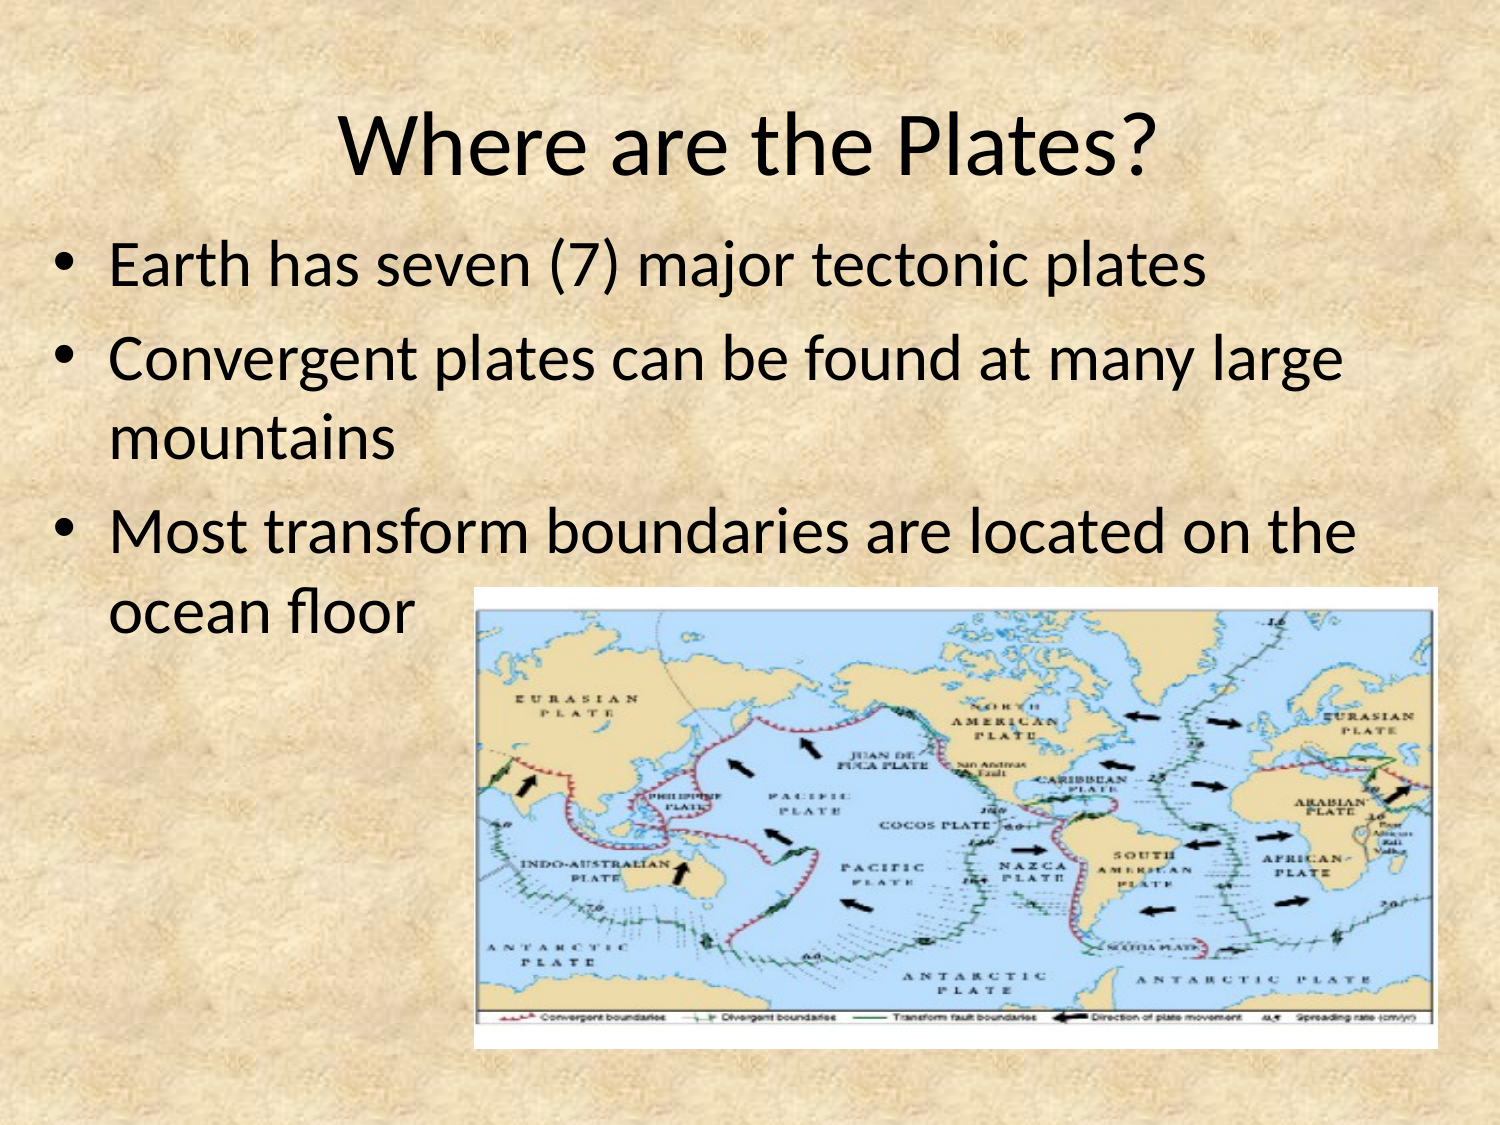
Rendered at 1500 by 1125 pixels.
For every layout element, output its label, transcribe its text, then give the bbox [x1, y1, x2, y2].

title Where are the Plates? [75, 45, 1425, 212]
picture [0, 0, 1500, 1125]
list Earth has seven (7) major tectonic plates Convergent plates can be found at many large mountains Most transform boundaries are located on the ocean floor [37, 212, 1466, 1025]
